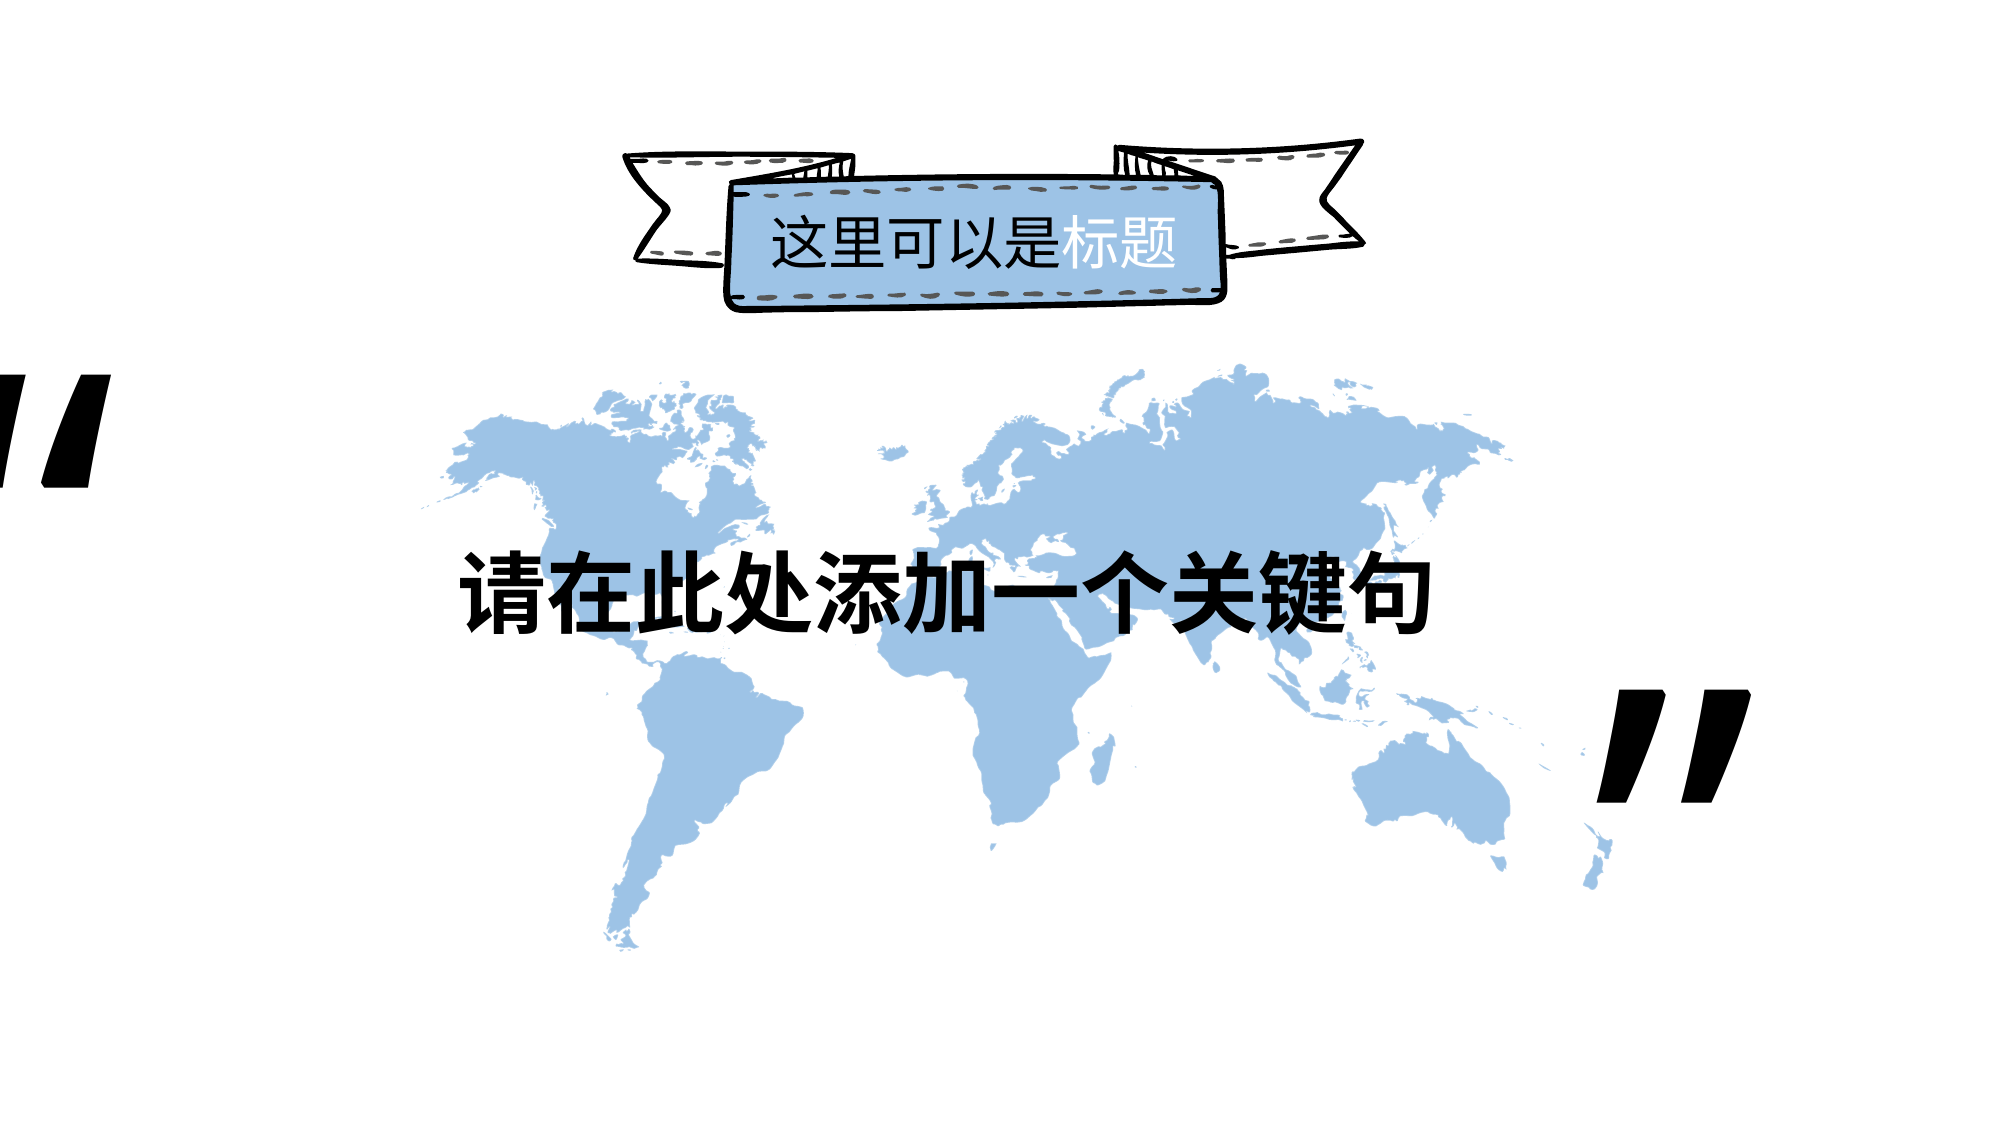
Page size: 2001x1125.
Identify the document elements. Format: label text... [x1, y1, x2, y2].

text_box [621, 138, 1367, 315]
text_box ” [1576, 551, 2000, 1120]
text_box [420, 363, 1613, 953]
text_box “ [0, 236, 812, 805]
